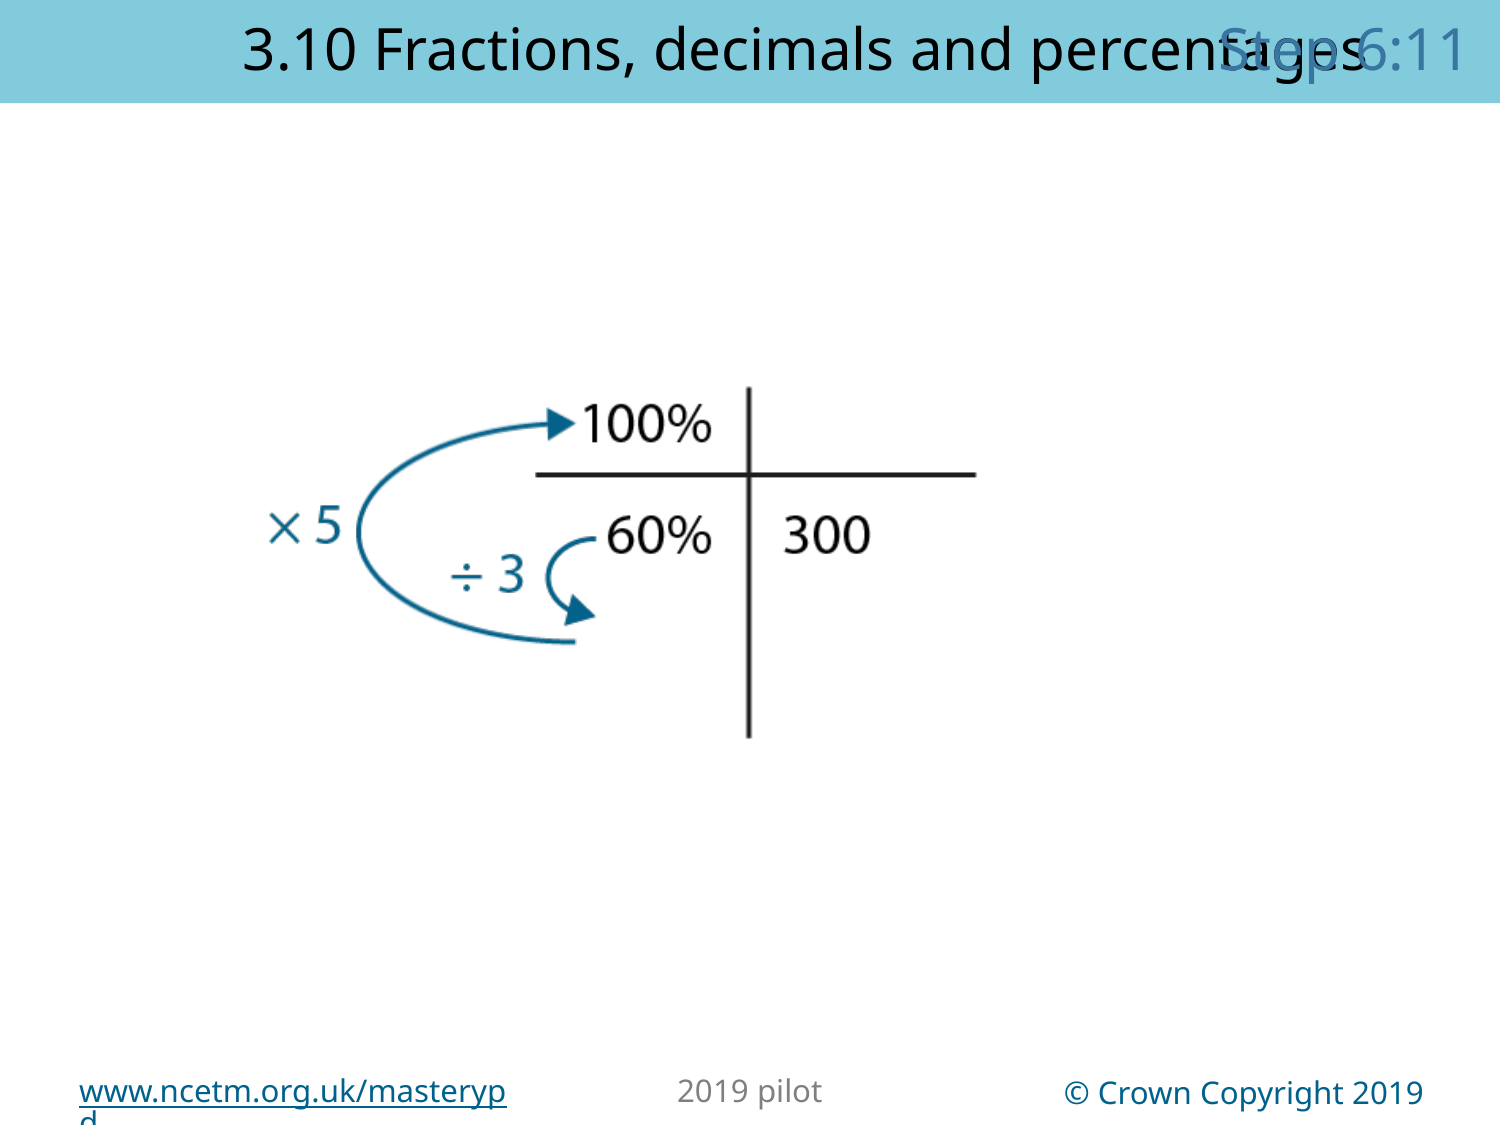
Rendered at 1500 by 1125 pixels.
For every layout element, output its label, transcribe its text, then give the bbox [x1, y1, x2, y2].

list Step 6:11 [0, 0, 1500, 104]
picture [265, 382, 1398, 742]
